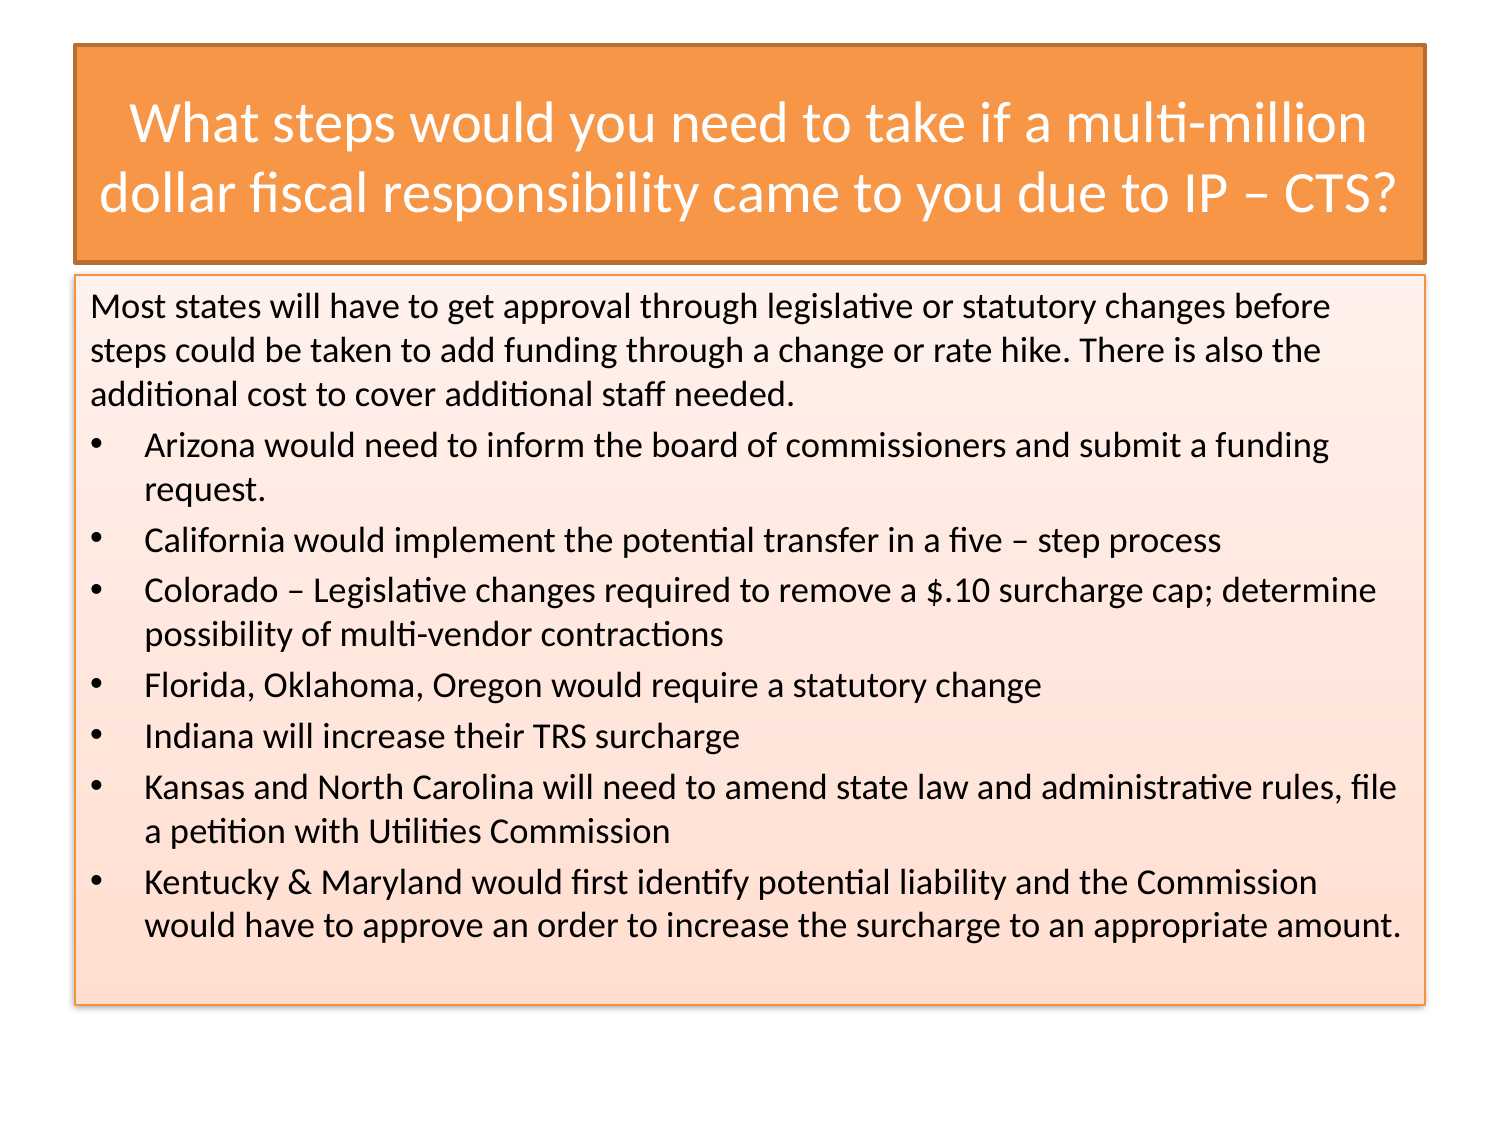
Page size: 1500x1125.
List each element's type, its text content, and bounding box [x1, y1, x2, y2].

title What steps would you need to take if a multi-million dollar fiscal responsibility came to you due to IP – CTS? [73, 43, 1427, 265]
list Most states will have to get approval through legislative or statutory changes before steps could be taken to add funding through a change or rate hike. There is also the additional cost to cover additional staff needed. Arizona would need to inform the board of commissioners and submit a funding request. California would implement the potential transfer in a five – step process Colorado – Legislative changes required to remove a $.10 surcharge cap; determine possibility of multi-vendor contractions Florida, Oklahoma, Oregon would require a statutory change Indiana will increase their TRS surcharge Kansas and North Carolina will need to amend state law and administrative rules, file a petition with Utilities Commission Kentucky & Maryland would first identify potential liability and the Commission would have to approve an order to increase the surcharge to an appropriate amount. [74, 274, 1426, 1006]
